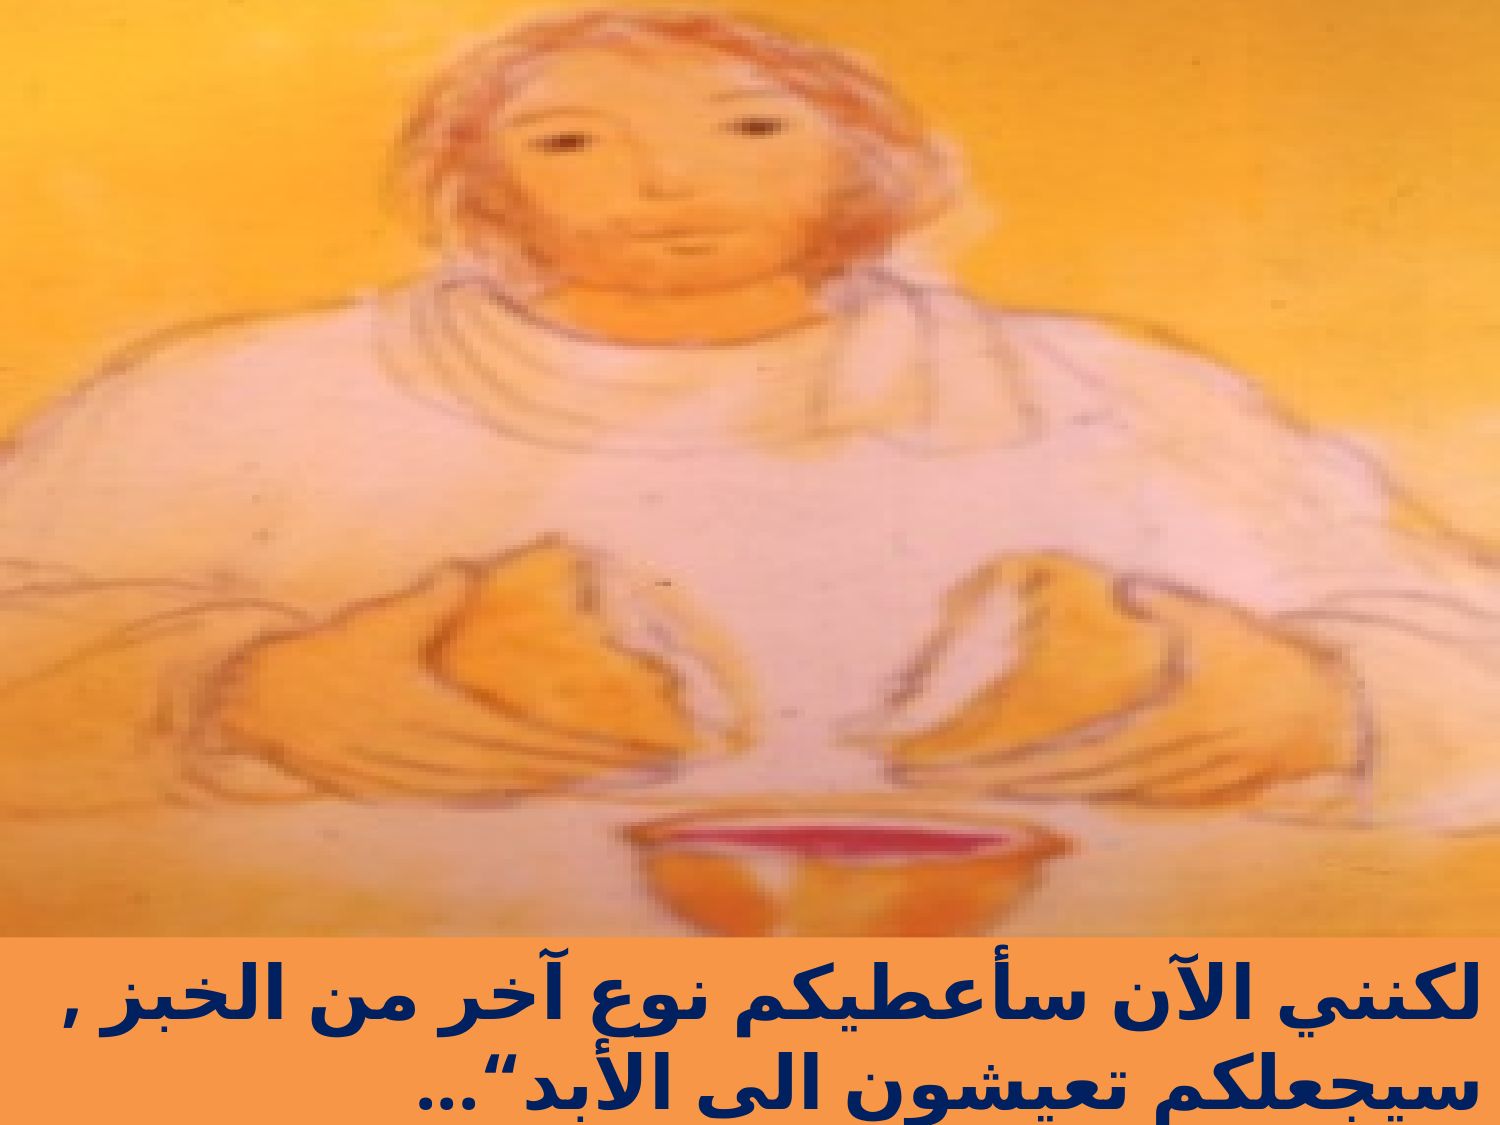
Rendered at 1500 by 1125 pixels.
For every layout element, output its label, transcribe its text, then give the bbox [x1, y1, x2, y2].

text_box لكنني الآن سأعطيكم نوع آخر من الخبز , سيجعلكم تعيشون الى الأبد“... [0, 946, 1500, 1125]
picture [0, 0, 1500, 938]
